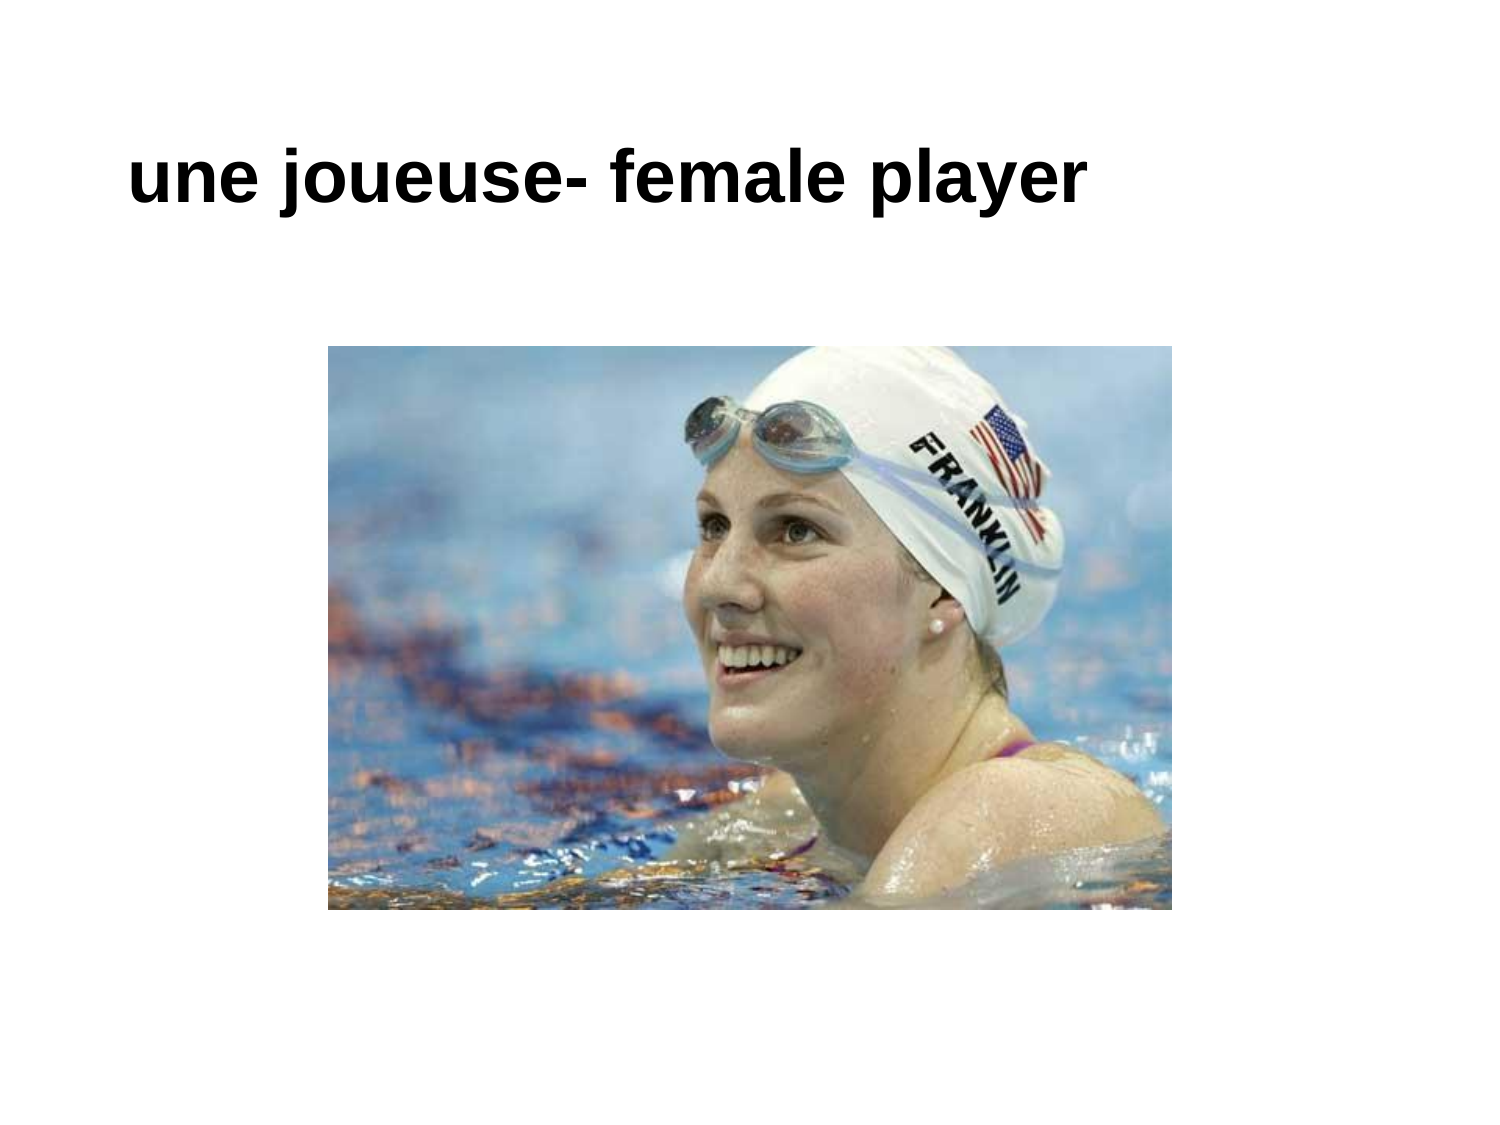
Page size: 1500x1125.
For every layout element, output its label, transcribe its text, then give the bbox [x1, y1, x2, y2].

text_box [328, 346, 1172, 910]
title une joueuse- female player [75, 14, 1425, 233]
